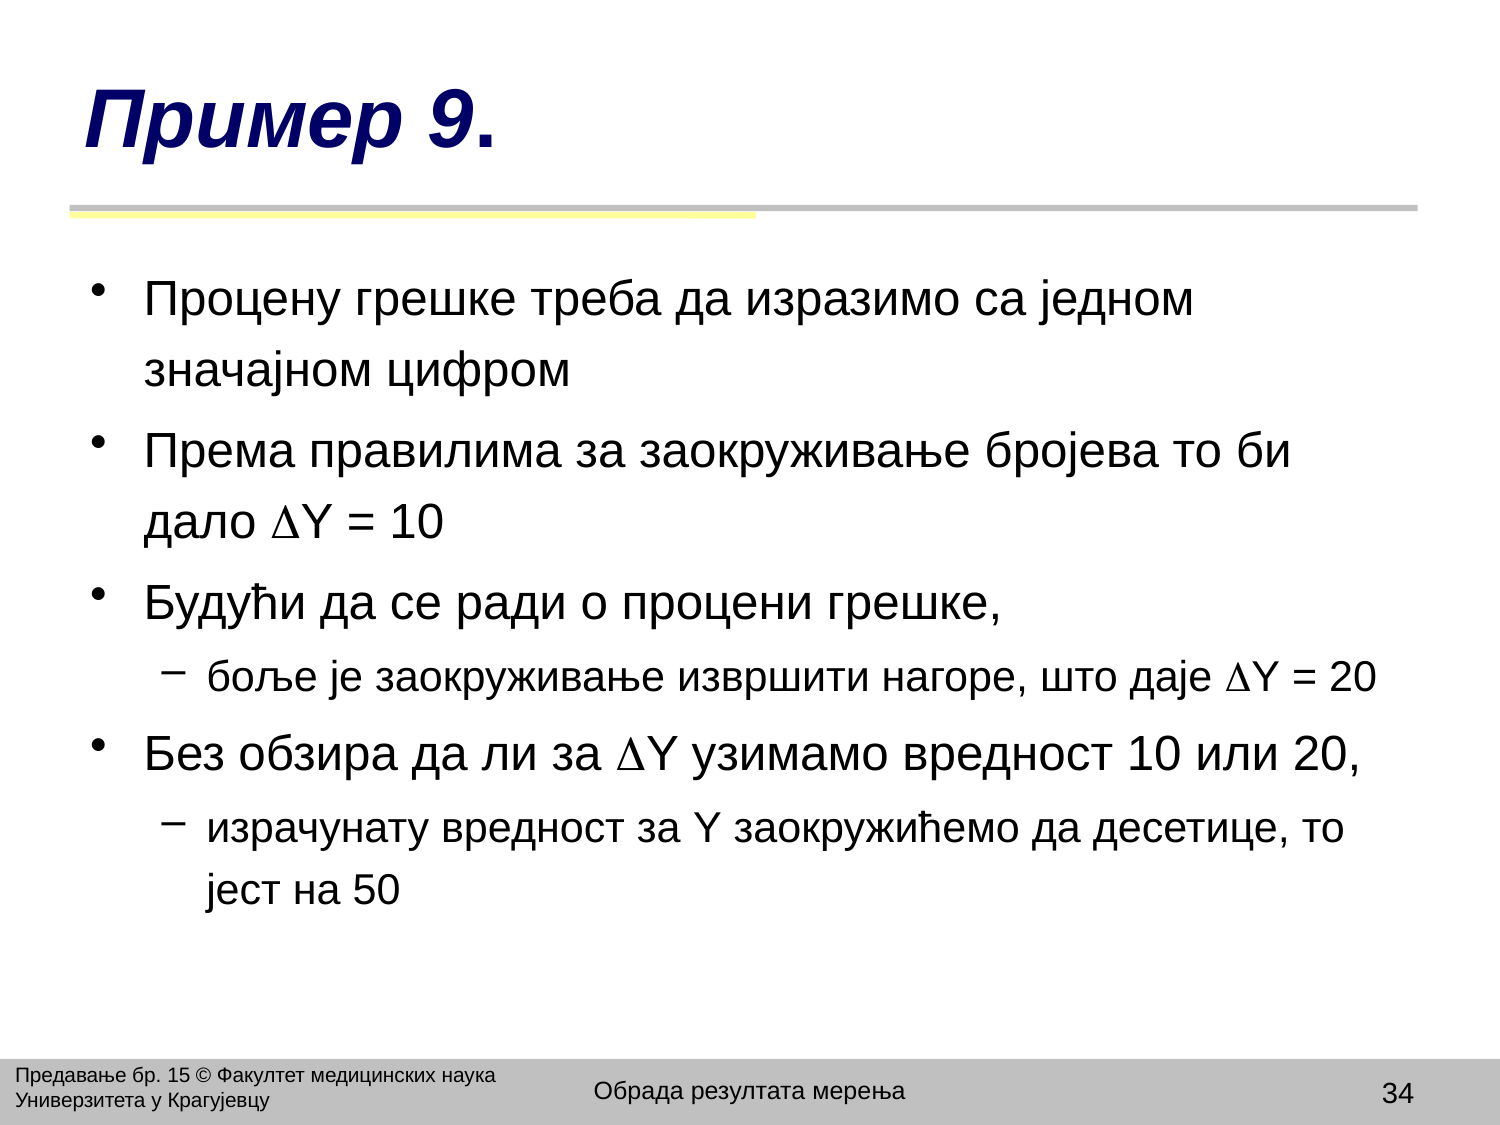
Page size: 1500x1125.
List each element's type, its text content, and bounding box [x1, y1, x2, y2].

slide_number 34 [1079, 1066, 1430, 1125]
footer Обрада резултата мерења [512, 1066, 988, 1125]
list Процену грешке треба да изразимо са једном значајном цифром Према правилима за заокруживање бројева то би дало Y = 10 Будући да се ради о процени грешке, боље је заокруживање извршити нагоре, што даје Y = 20 Без обзира да ли за Y узимамо вредност 10 или 20, израчунату вредност за Y заокружићемо да десетице, то јест на 50 [74, 246, 1426, 1023]
slide_number Предавање бр. 15 © Факултет медицинских наука Универзитета у Крагујевцу [0, 1053, 631, 1108]
title Пример 9. [69, 19, 1426, 208]
